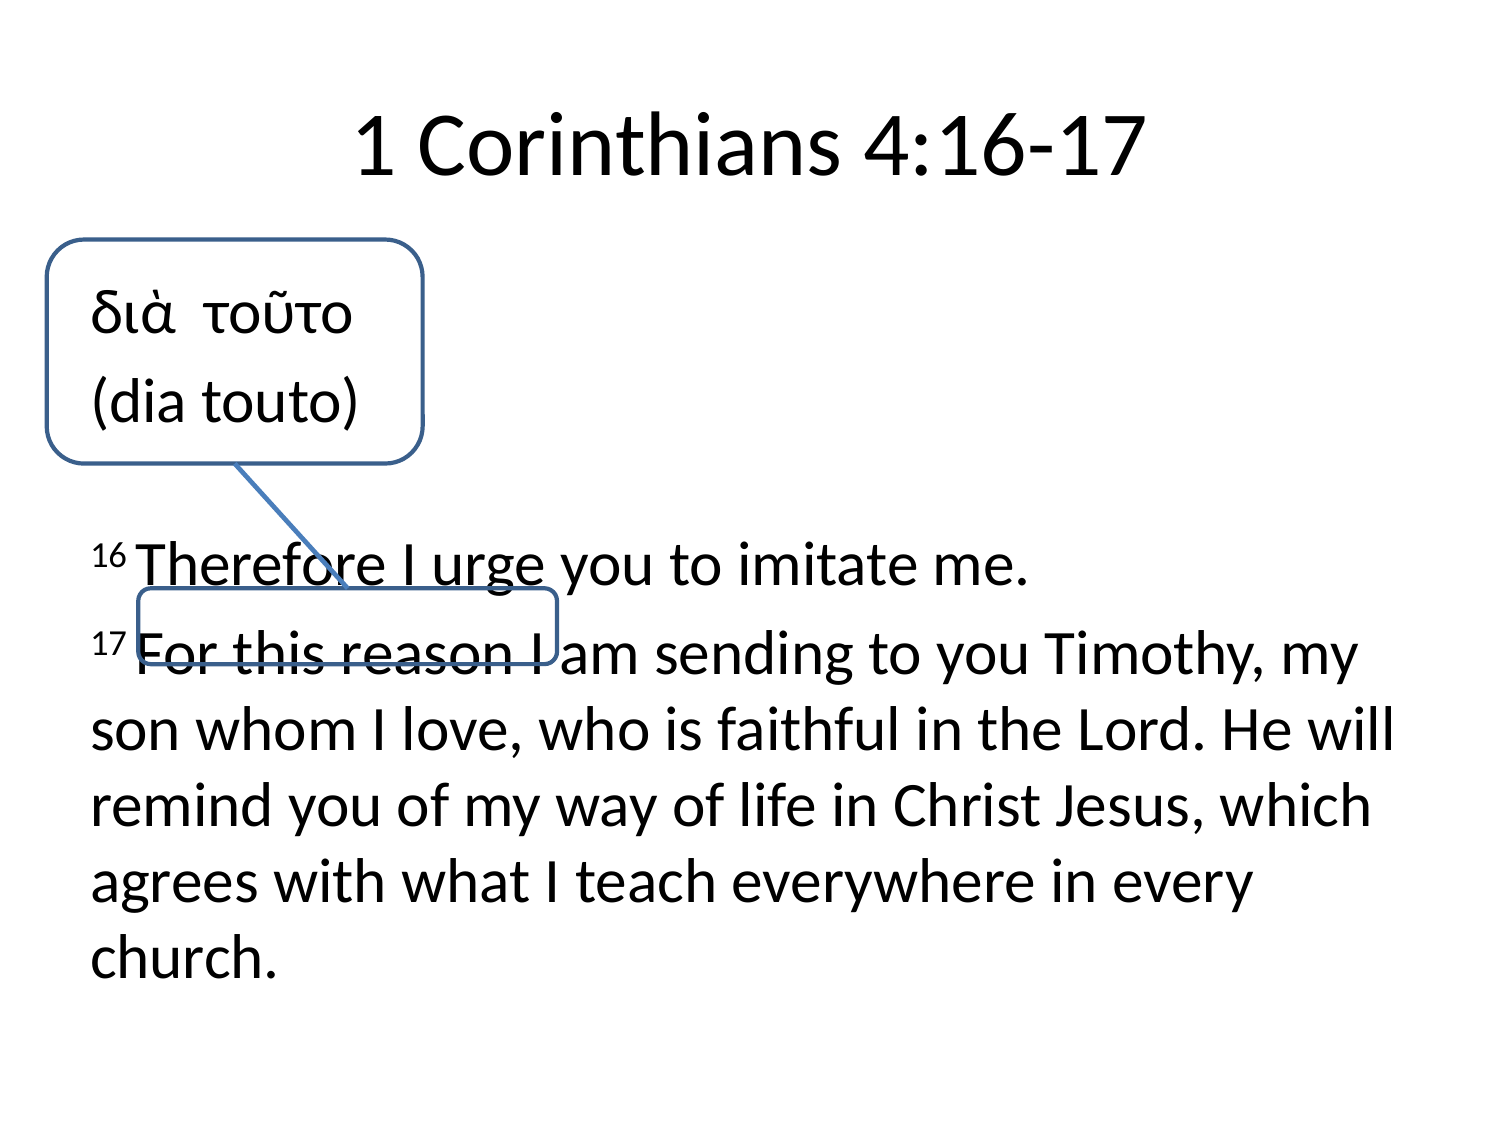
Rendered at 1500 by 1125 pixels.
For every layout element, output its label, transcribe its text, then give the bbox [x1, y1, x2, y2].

title 1 Corinthians 4:16-17 [75, 45, 1425, 233]
text_box [44, 237, 425, 466]
list διὰ τοῦτο (dia touto) 16 Therefore I urge you to imitate me. 17 For this reason I am sending to you Timothy, my son whom I love, who is faithful in the Lord. He will remind you of my way of life in Christ Jesus, which agrees with what I teach everywhere in every church. [75, 262, 1425, 1005]
text_box [136, 586, 560, 667]
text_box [234, 463, 348, 589]
